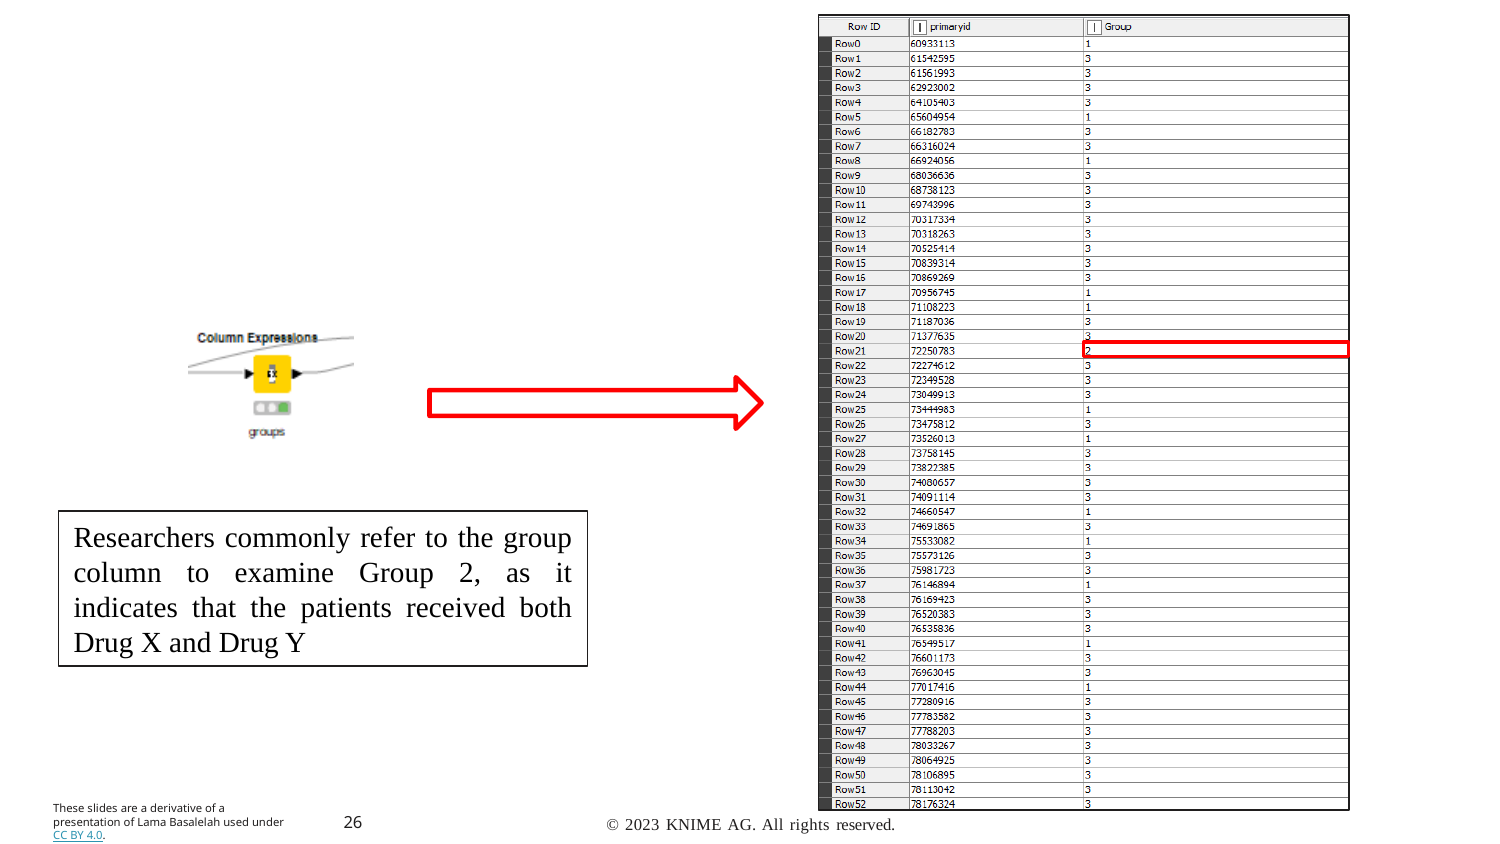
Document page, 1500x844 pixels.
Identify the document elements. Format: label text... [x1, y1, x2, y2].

text_box [429, 377, 762, 429]
text_box Researchers commonly refer to the group column to examine Group 2, as it indicates that the patients received both Drug X and Drug Y [58, 511, 588, 666]
picture [819, 15, 1349, 810]
footer © 2023 KNIME AG. All rights reserved. [413, 804, 1087, 844]
picture [188, 308, 354, 447]
slide_number 26 [305, 804, 401, 843]
